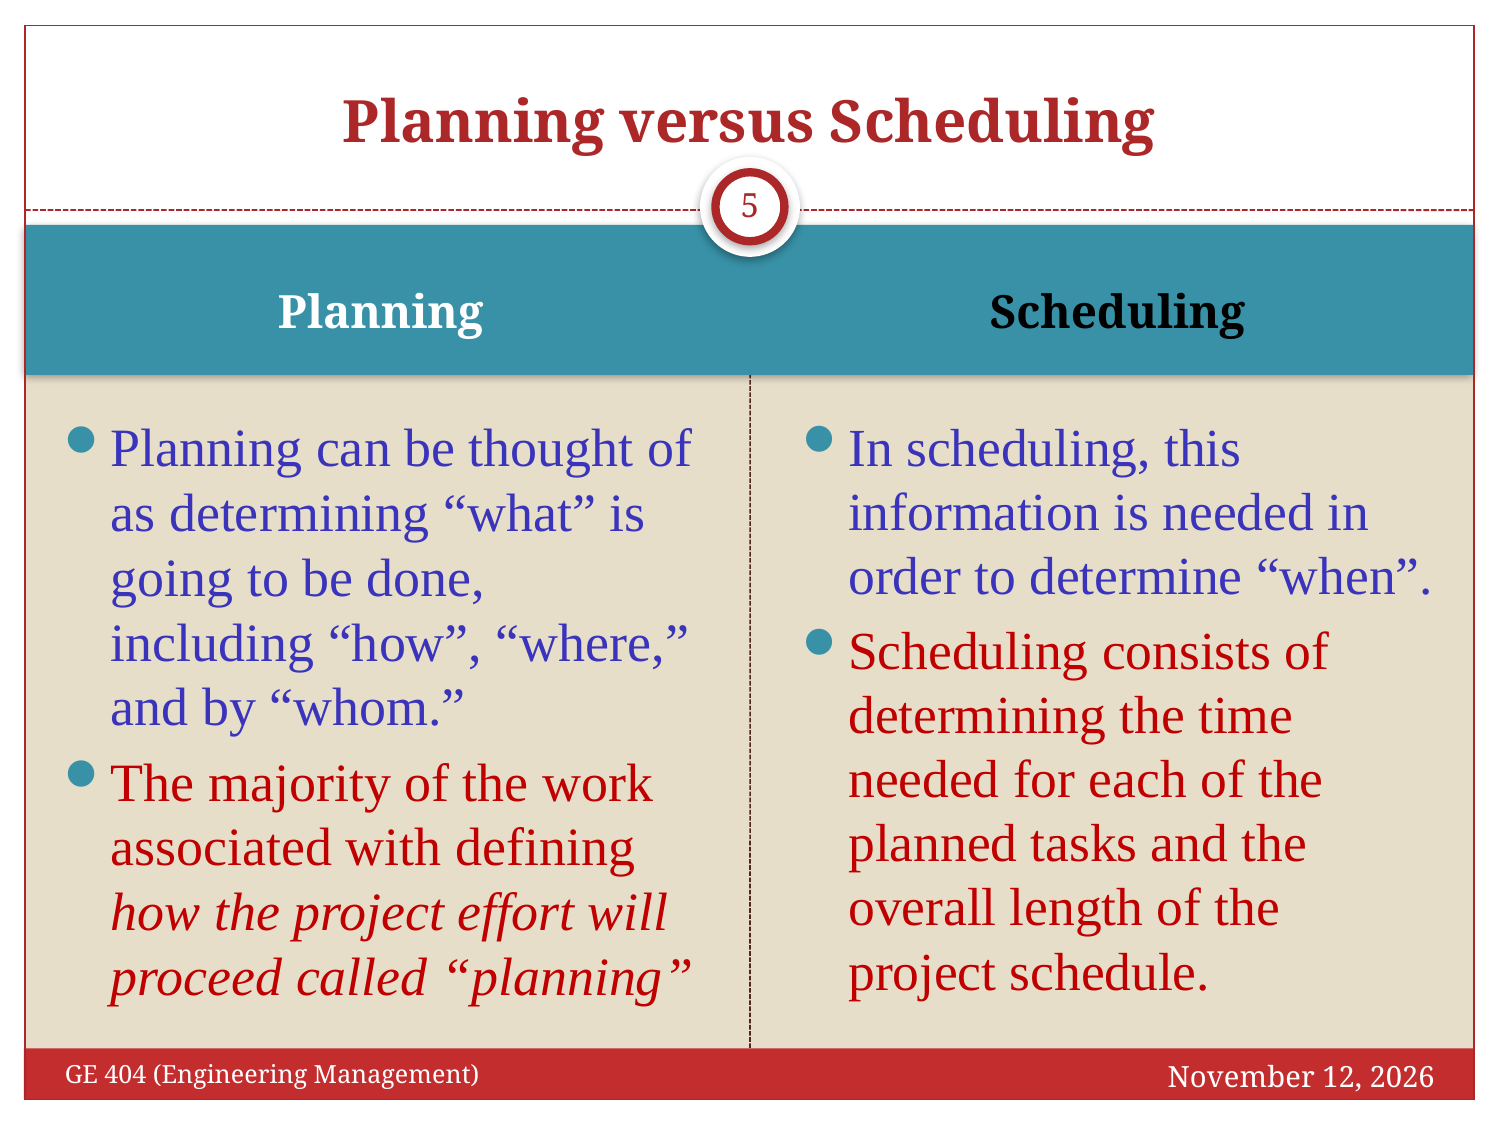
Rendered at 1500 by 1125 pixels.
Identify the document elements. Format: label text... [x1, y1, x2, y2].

list Planning can be thought of as determining “what” is going to be done, including “how”, “where,” and by “whom.” The majority of the work associated with defining how the project effort will proceed called “planning” [49, 405, 713, 1032]
title Planning versus Scheduling [49, 37, 1450, 162]
list Scheduling [785, 249, 1450, 371]
list Planning [48, 249, 714, 371]
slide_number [950, 1050, 1450, 1111]
slide_number 5 [712, 171, 788, 244]
list In scheduling, this information is needed in order to determine “when”. Scheduling consists of determining the time needed for each of the planned tasks and the overall length of the project schedule. [787, 405, 1450, 1033]
footer GE 404 (Engineering Management) [50, 1051, 638, 1112]
